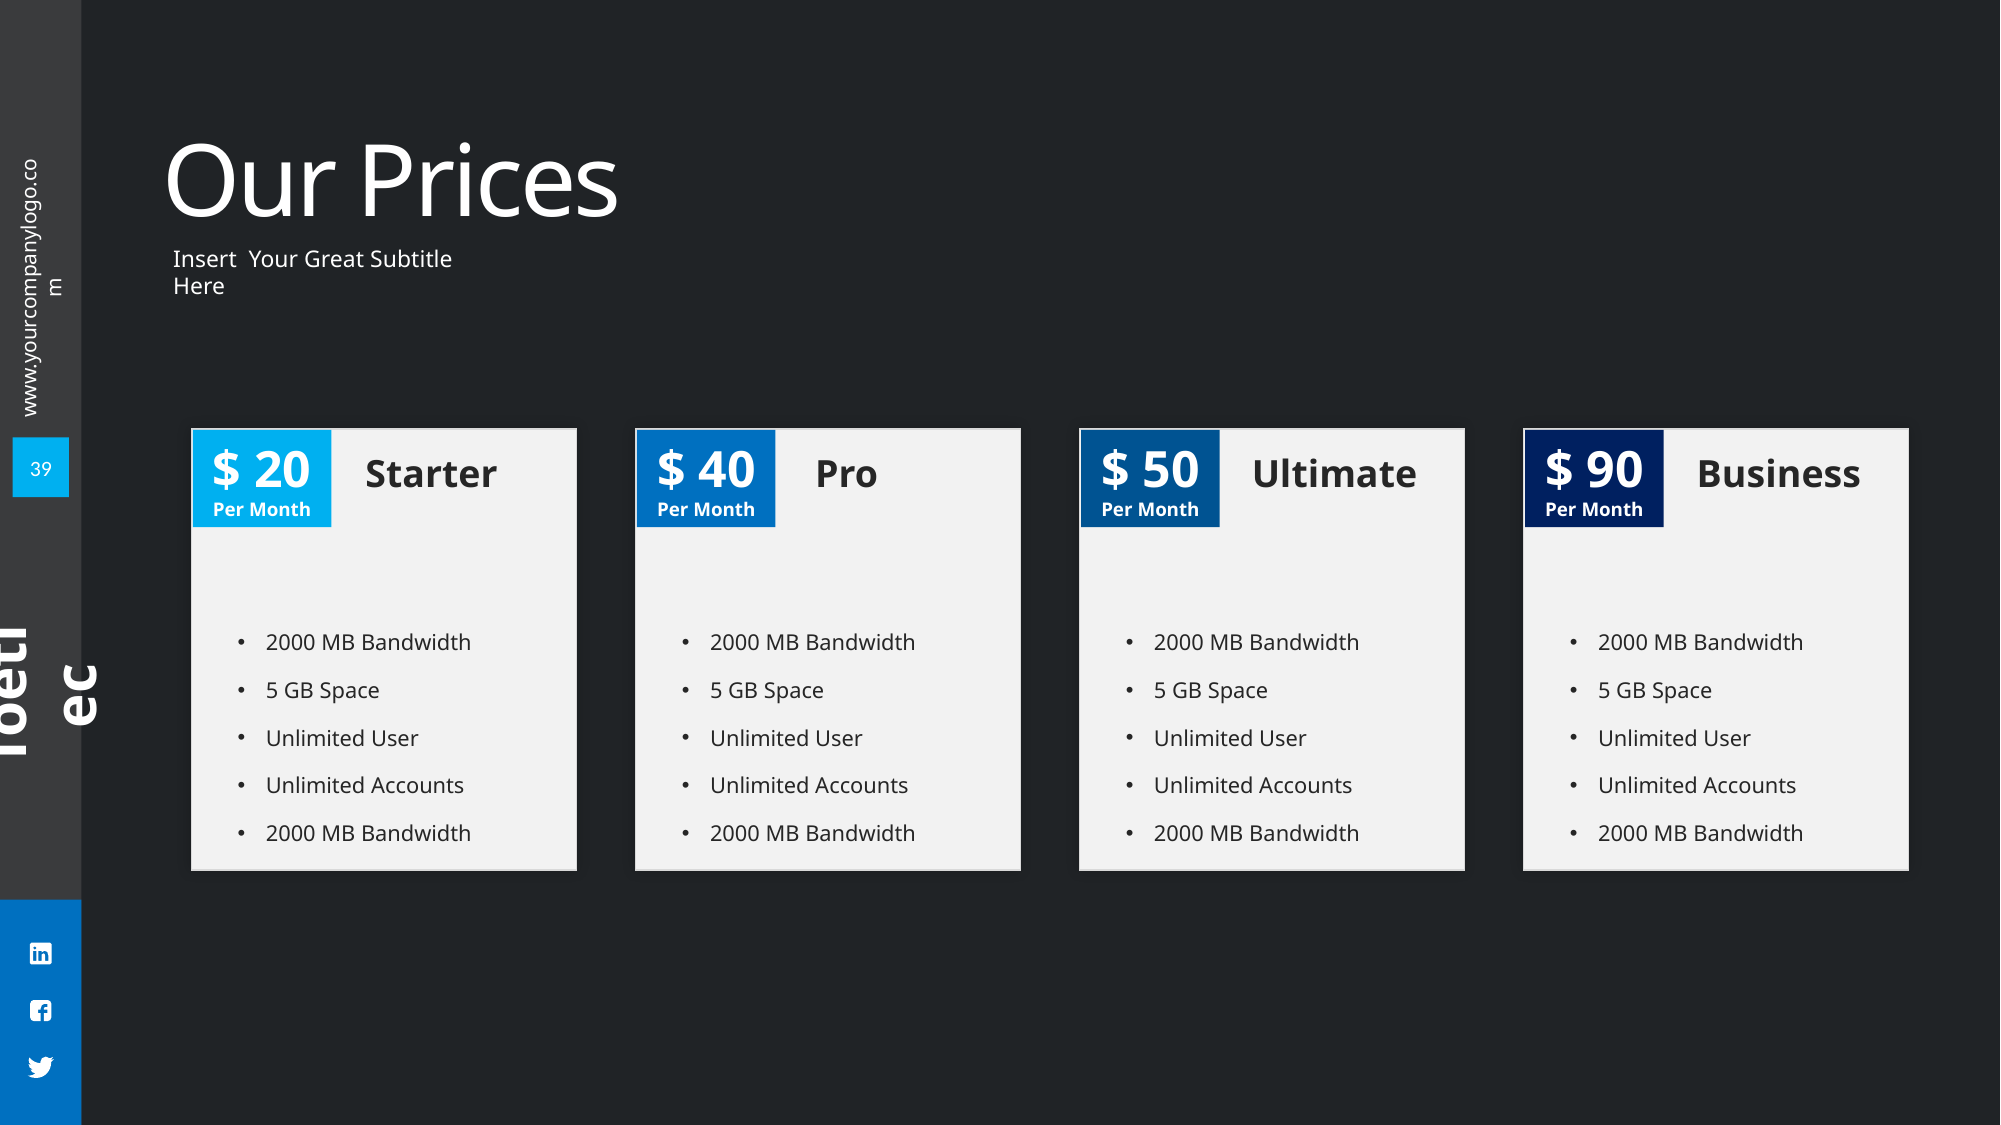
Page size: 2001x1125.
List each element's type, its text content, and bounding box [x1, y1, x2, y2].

text_box [1523, 429, 1909, 870]
text_box $ 50 Per Month [1081, 429, 1220, 528]
text_box $ 20 Per Month [192, 429, 332, 528]
text_box 2000 MB Bandwidth 5 GB Space Unlimited User Unlimited Accounts 2000 MB Bandwidth [1555, 608, 1878, 854]
text_box $ 90 Per Month [1525, 429, 1664, 528]
text_box Insert Your Great Subtitle Here [158, 237, 512, 307]
text_box Starter [350, 442, 513, 503]
text_box [635, 429, 1021, 870]
text_box 2000 MB Bandwidth 5 GB Space Unlimited User Unlimited Accounts 2000 MB Bandwidth [222, 608, 545, 854]
text_box 2000 MB Bandwidth 5 GB Space Unlimited User Unlimited Accounts 2000 MB Bandwidth [667, 608, 989, 854]
text_box 2000 MB Bandwidth 5 GB Space Unlimited User Unlimited Accounts 2000 MB Bandwidth [1111, 608, 1433, 854]
text_box $ 40 Per Month [636, 429, 776, 528]
text_box [191, 429, 577, 870]
slide_number 39 [12, 437, 69, 498]
text_box Business [1681, 442, 1877, 503]
text_box Our Prices [147, 116, 677, 236]
text_box Ultimate [1237, 442, 1433, 503]
text_box [1079, 429, 1465, 870]
text_box Pro [800, 442, 893, 503]
